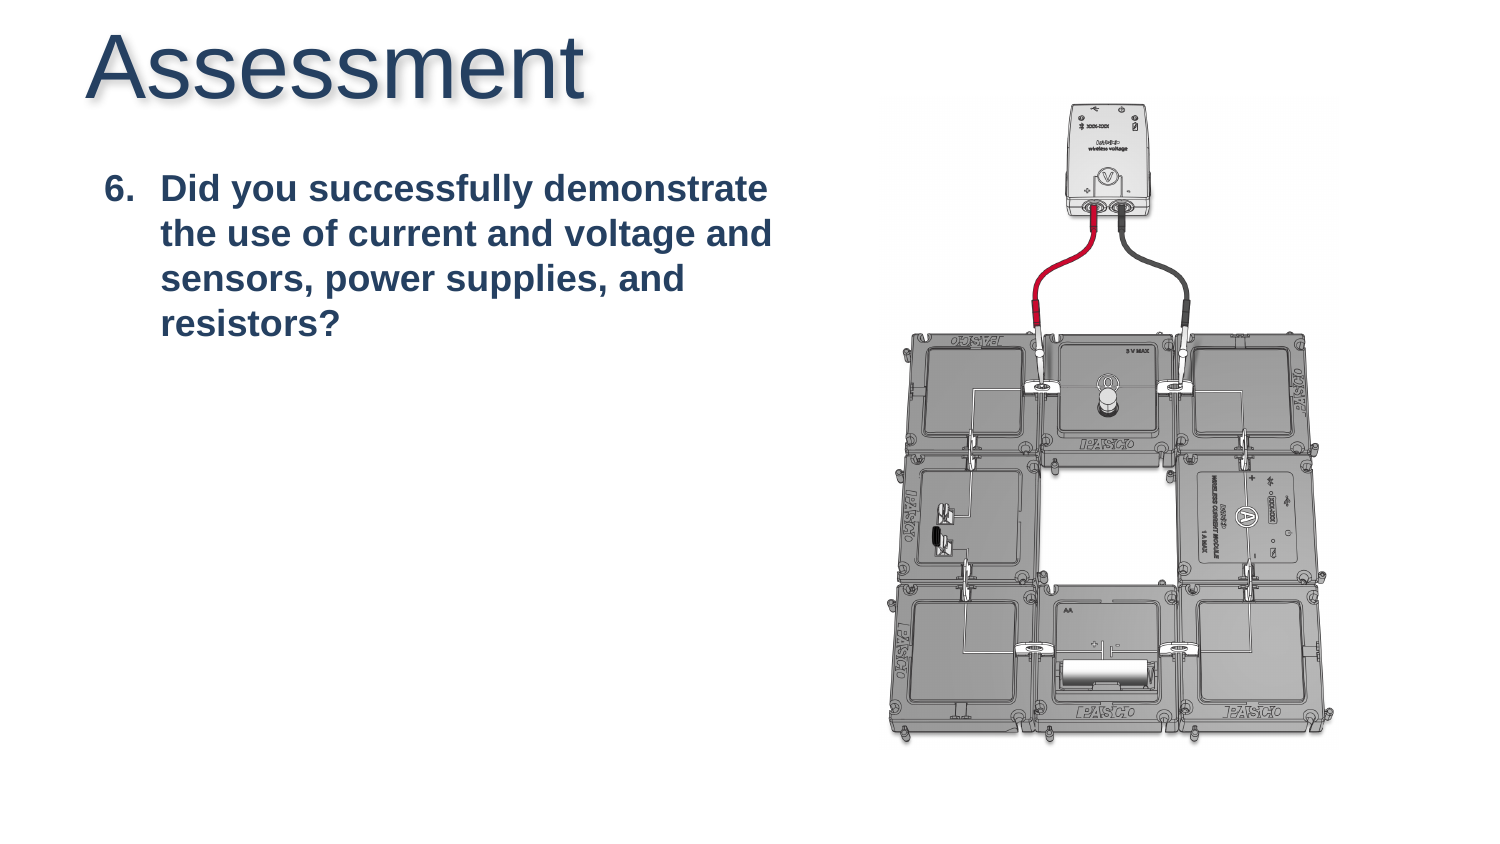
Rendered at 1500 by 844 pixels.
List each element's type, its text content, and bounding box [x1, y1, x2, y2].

picture [879, 96, 1339, 751]
text_box Assessment [70, 0, 728, 206]
text_box Did you successfully demonstrate the use of current and voltage and sensors, power supplies, and resistors? [89, 156, 836, 648]
